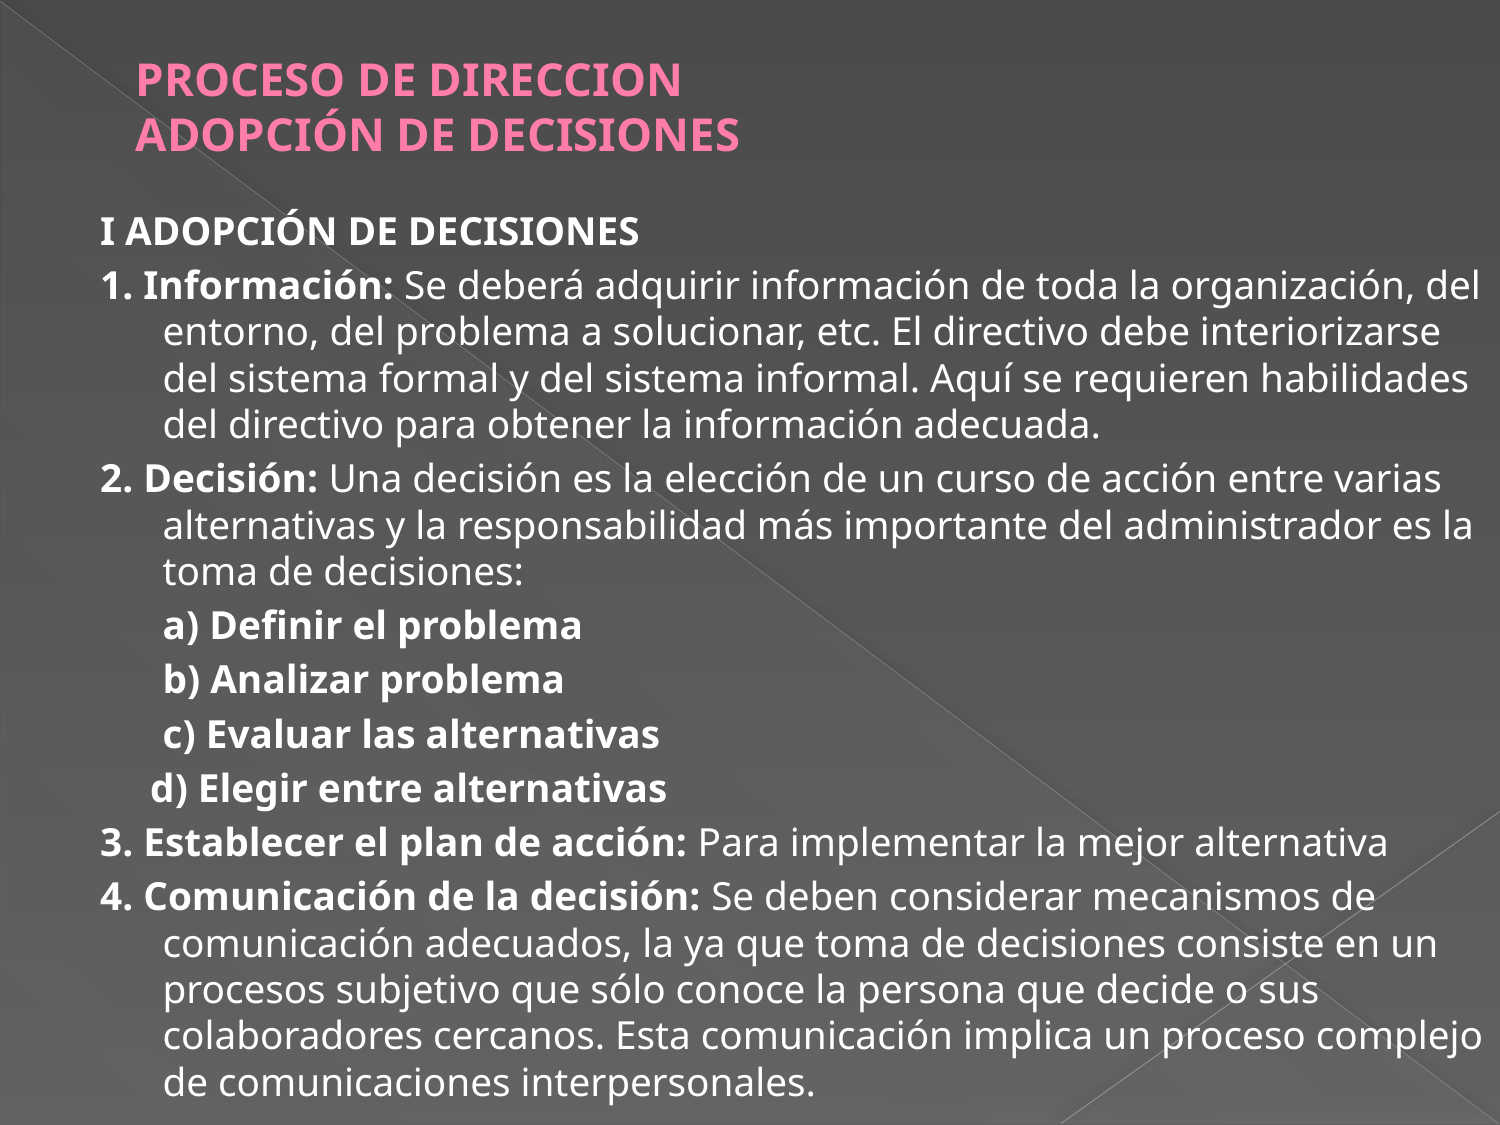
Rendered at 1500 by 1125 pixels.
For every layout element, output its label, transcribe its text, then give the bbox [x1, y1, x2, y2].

title PROCESO DE DIRECCION ADOPCIÓN DE DECISIONES [75, 43, 1425, 199]
list I ADOPCIÓN DE DECISIONES 1. Información: Se deberá adquirir información de toda la organización, del entorno, del problema a solucionar, etc. El directivo debe interiorizarse del sistema formal y del sistema informal. Aquí se requieren habilidades del directivo para obtener la información adecuada. 2. Decisión: Una decisión es la elección de un curso de acción entre varias alternativas y la responsabilidad más importante del administrador es la toma de decisiones: a) Definir el problema b) Analizar problema c) Evaluar las alternativas d) Elegir entre alternativas 3. Establecer el plan de acción: Para implementar la mejor alternativa 4. Comunicación de la decisión: Se deben considerar mecanismos de comunicación adecuados, la ya que toma de decisiones consiste en un procesos subjetivo que sólo conoce la persona que decide o sus colaboradores cercanos. Esta comunicación implica un proceso complejo de comunicaciones interpersonales. [75, 199, 1500, 1125]
